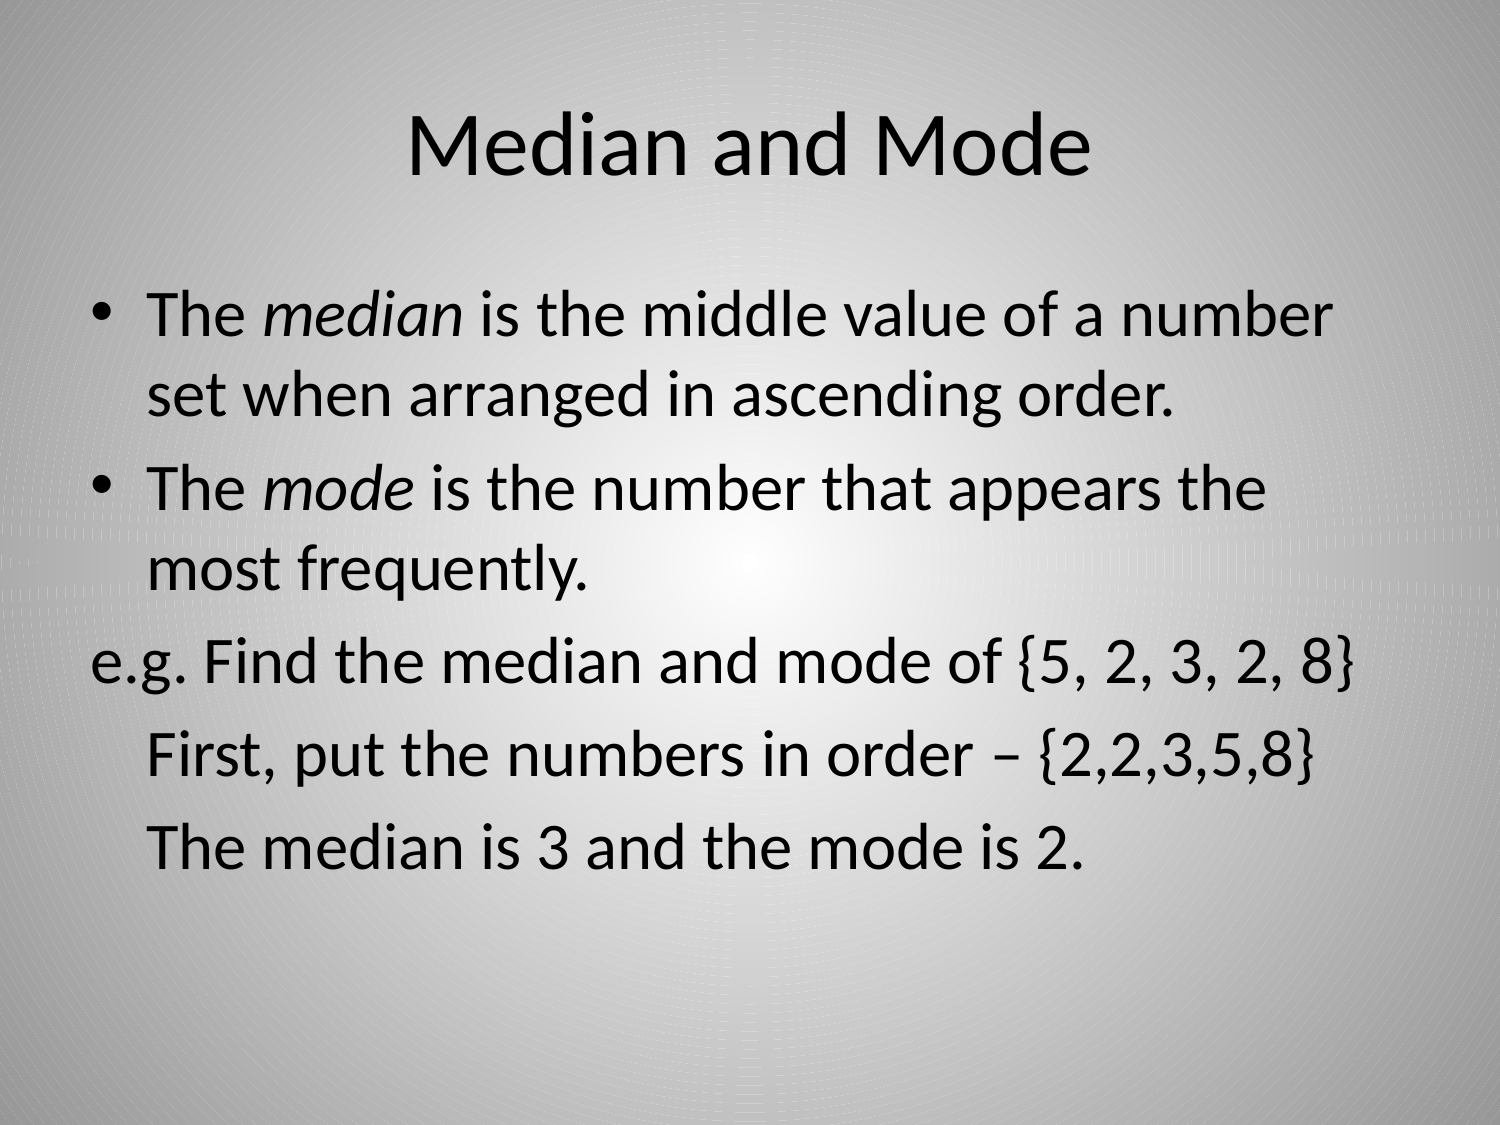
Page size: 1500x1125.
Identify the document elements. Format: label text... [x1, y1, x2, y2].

title Median and Mode [75, 45, 1425, 233]
list The median is the middle value of a number set when arranged in ascending order. The mode is the number that appears the most frequently. e.g. Find the median and mode of {5, 2, 3, 2, 8} First, put the numbers in order – {2,2,3,5,8} The median is 3 and the mode is 2. [75, 262, 1425, 1005]
